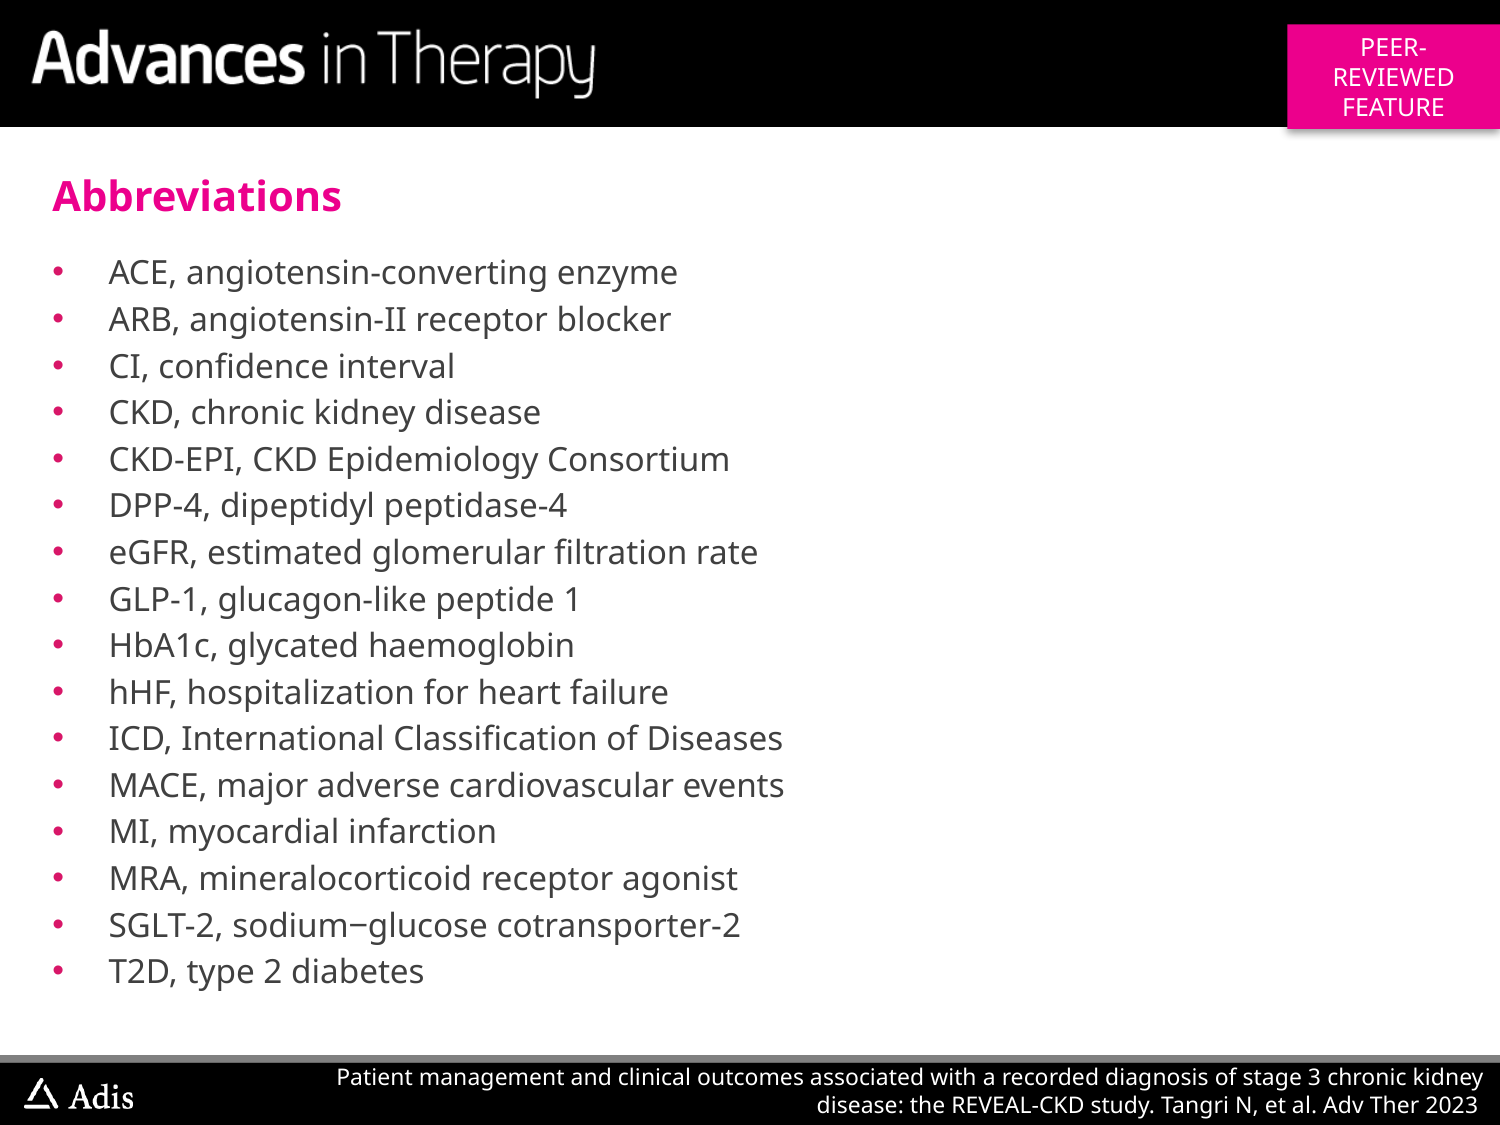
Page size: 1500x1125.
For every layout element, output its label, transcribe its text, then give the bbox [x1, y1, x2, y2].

picture [24, 1078, 133, 1109]
list Abbreviations ACE, angiotensin-converting enzyme ARB, angiotensin-II receptor blocker CI, confidence interval CKD, chronic kidney disease CKD-EPI, CKD Epidemiology Consortium DPP-4, dipeptidyl peptidase-4 eGFR, estimated glomerular filtration rate GLP-1, glucagon-like peptide 1 HbA1c, glycated haemoglobin hHF, hospitalization for heart failure ICD, International Classification of Diseases MACE, major adverse cardiovascular events MI, myocardial infarction MRA, mineralocorticoid receptor agonist SGLT-2, sodium‒glucose cotransporter-2 T2D, type 2 diabetes [37, 162, 1463, 1005]
picture [0, 0, 1500, 127]
